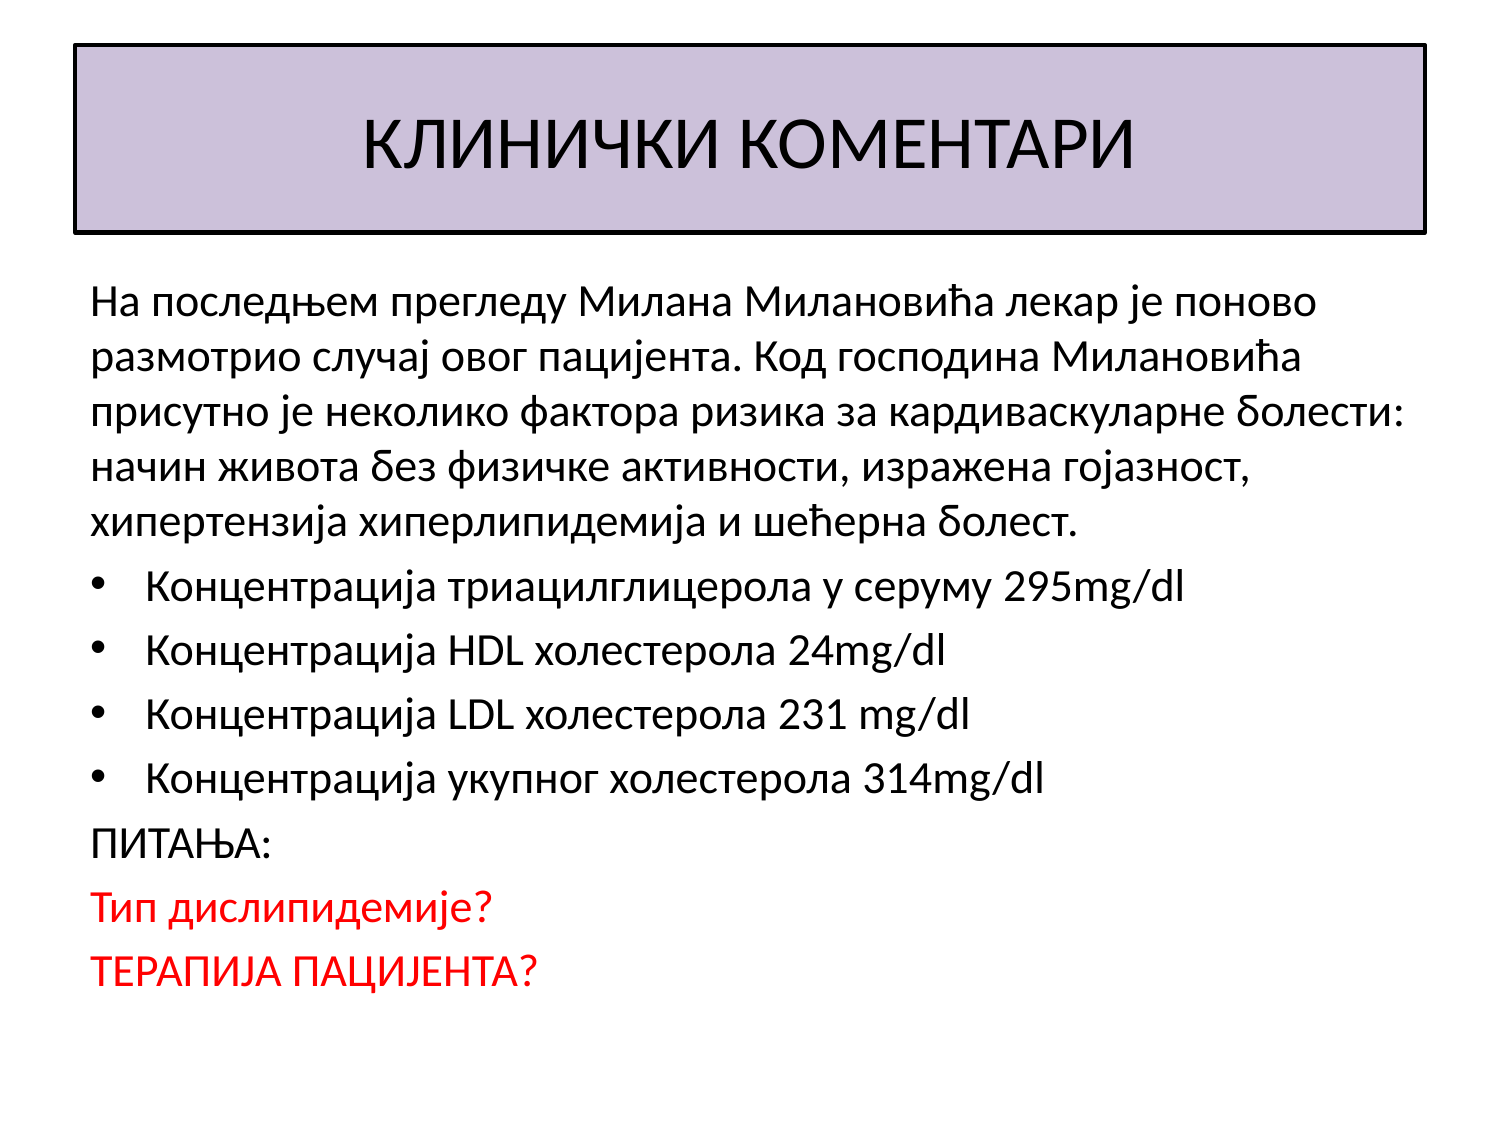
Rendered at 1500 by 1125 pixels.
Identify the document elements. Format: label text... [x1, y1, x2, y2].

list На последњем прегледу Милана Милановића лекар је поново размотрио случај овог пацијента. Код господина Милановића присутно је неколико фактора ризика за кардиваскуларне болести: начин живота без физичке активности, изражена гојазност, хипертензија хиперлипидемија и шећерна болест. Концентрација триацилглицерола у серуму 295mg/dl Концентрација HDL холестерола 24mg/dl Концентрација LDL холестерола 231 mg/dl Концентрација укупног холестерола 314mg/dl ПИТАЊА: Тип дислипидемије? ТЕРАПИЈА ПАЦИЈЕНТА? [75, 262, 1425, 1005]
title КЛИНИЧКИ КОМЕНТАРИ [73, 43, 1427, 235]
